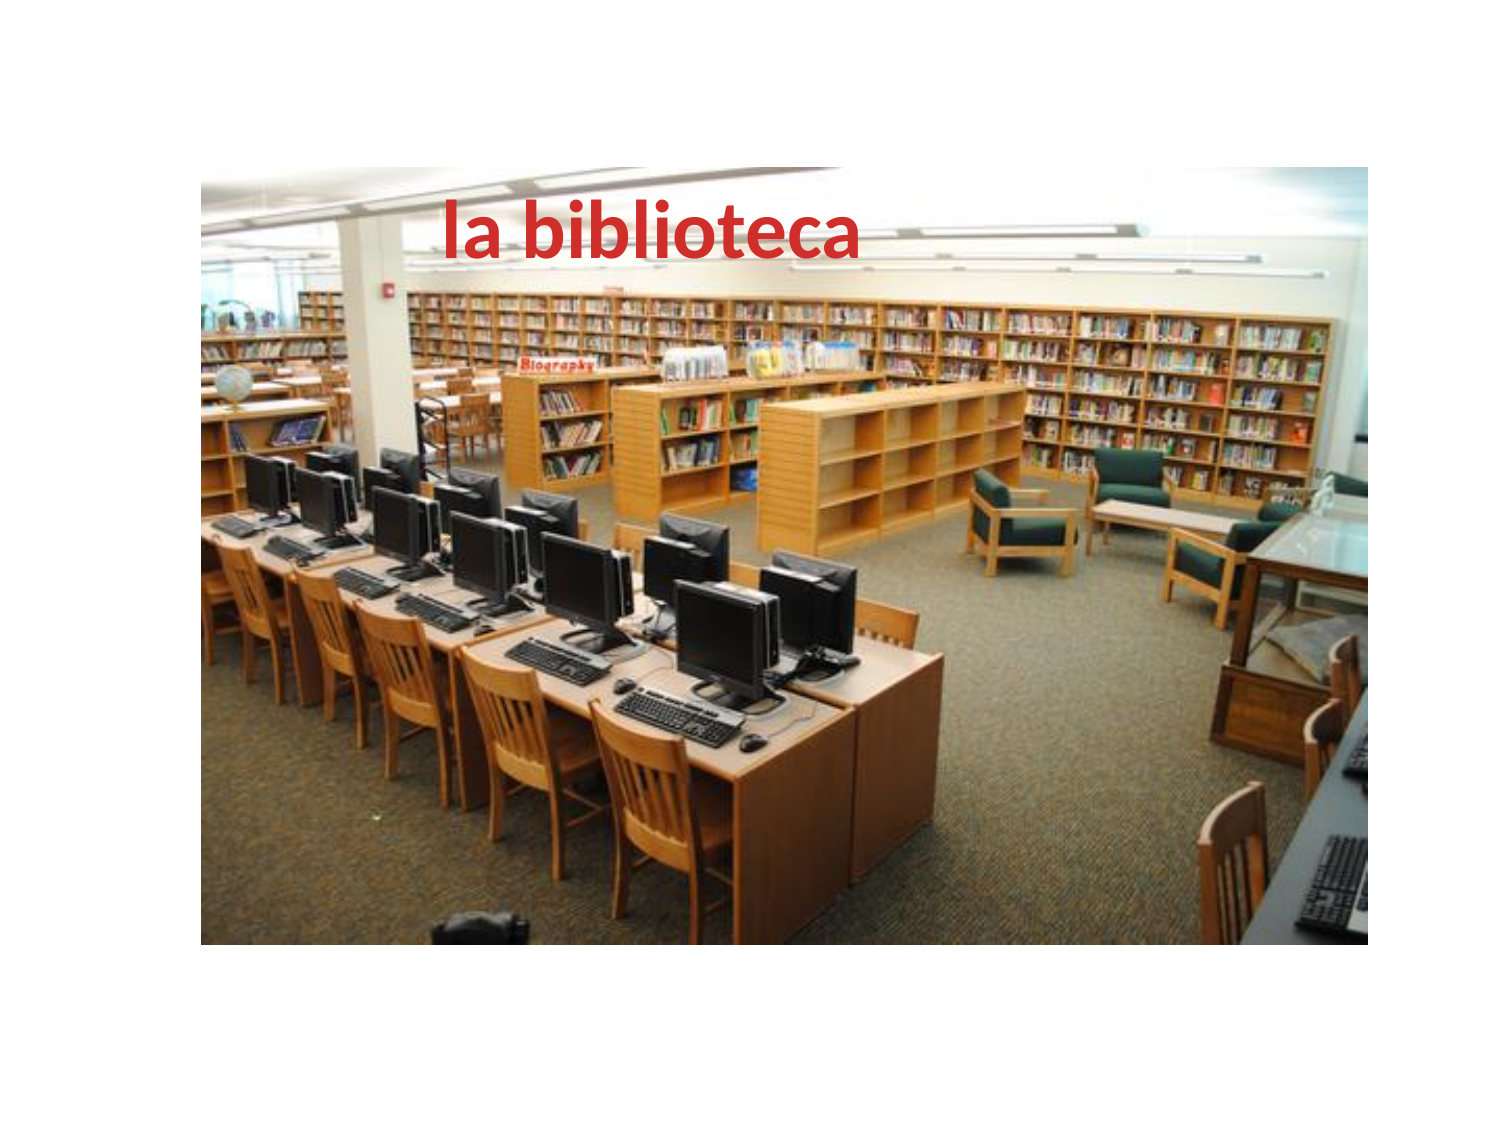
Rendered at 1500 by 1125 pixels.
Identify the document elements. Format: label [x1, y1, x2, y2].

picture [200, 167, 1369, 945]
